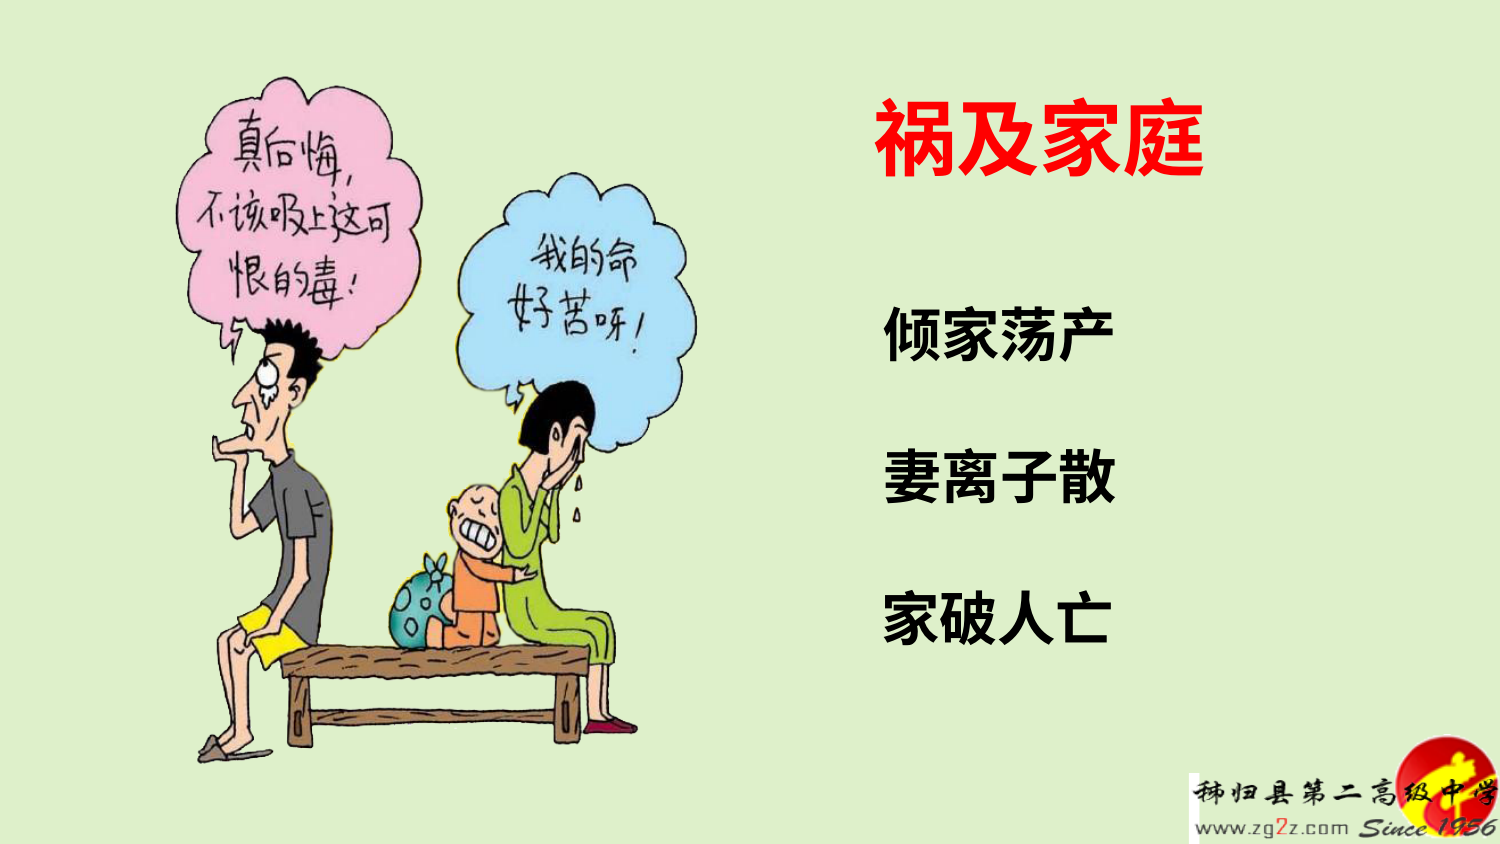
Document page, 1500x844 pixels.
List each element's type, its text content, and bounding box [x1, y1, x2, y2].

picture [1188, 733, 1500, 844]
text_box 倾家荡产 [868, 220, 1132, 376]
text_box 祸及家庭 [858, 79, 1222, 194]
text_box 家破人亡 [866, 504, 1130, 660]
picture [22, 19, 821, 810]
text_box 妻离子散 [869, 362, 1132, 518]
